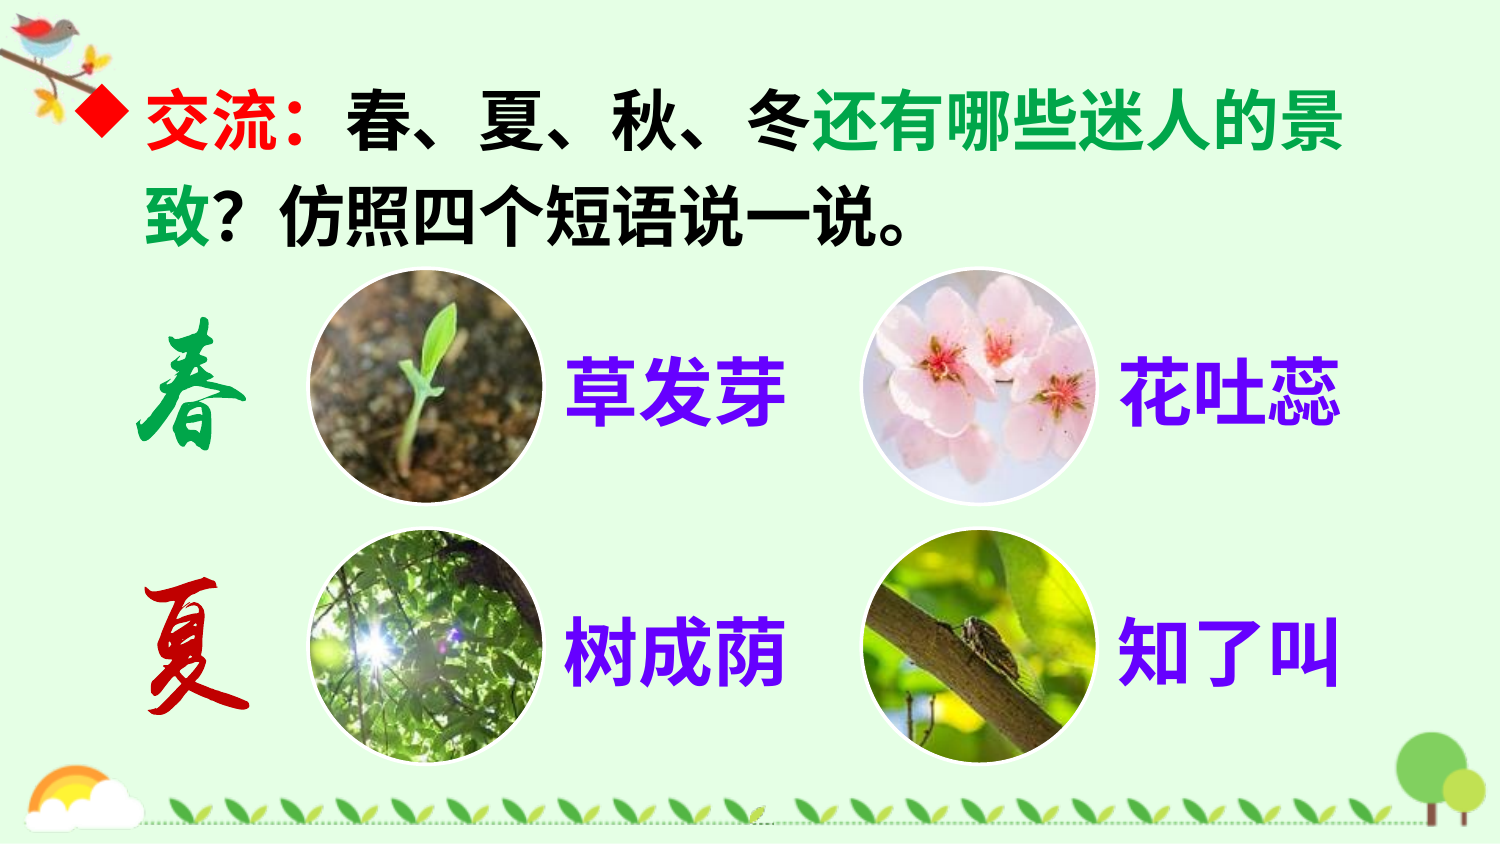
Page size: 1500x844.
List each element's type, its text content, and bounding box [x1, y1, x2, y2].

text_box 树成荫 [549, 598, 810, 703]
text_box [143, 575, 251, 716]
text_box 花吐蕊 [1102, 338, 1363, 443]
text_box 交流：春、夏、秋、冬还有哪些迷人的景致？仿照四个短语说一说。 [54, 55, 1376, 263]
text_box 知了叫 [1102, 598, 1363, 703]
picture [3, 528, 1500, 844]
text_box 草发芽 [549, 338, 810, 443]
picture [307, 268, 545, 505]
picture [0, 0, 159, 123]
text_box [135, 316, 246, 451]
picture [861, 268, 1098, 505]
